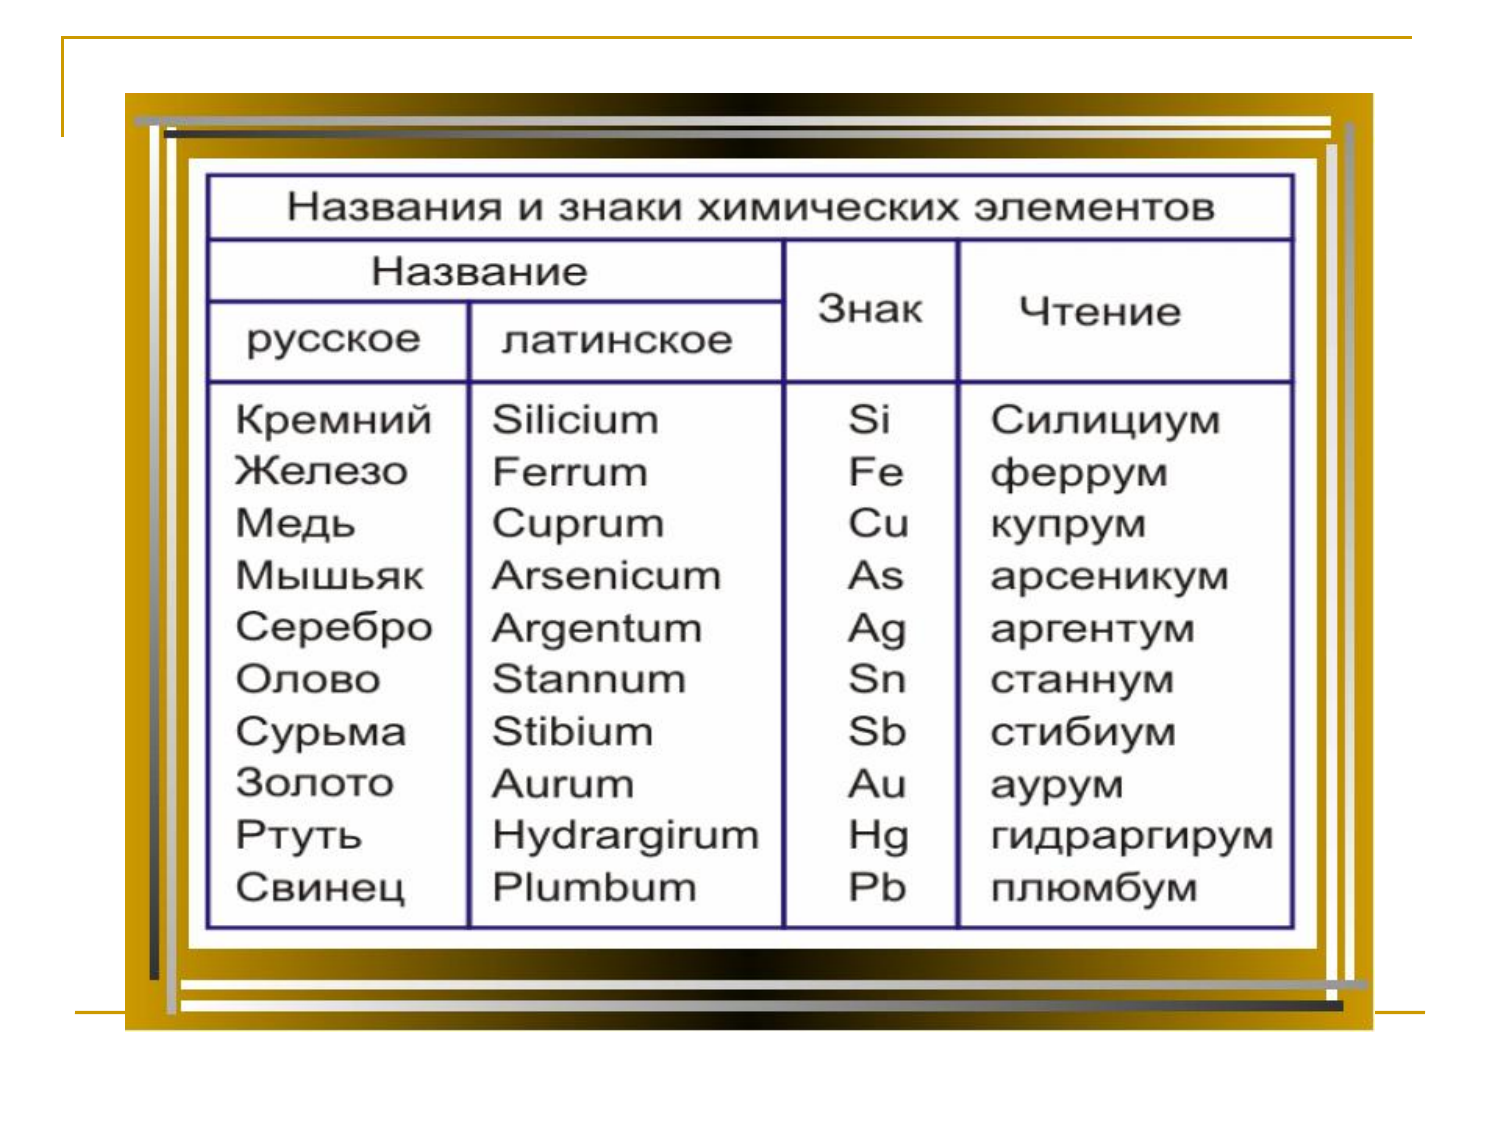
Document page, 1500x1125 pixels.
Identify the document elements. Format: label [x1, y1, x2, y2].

picture [124, 93, 1376, 1032]
